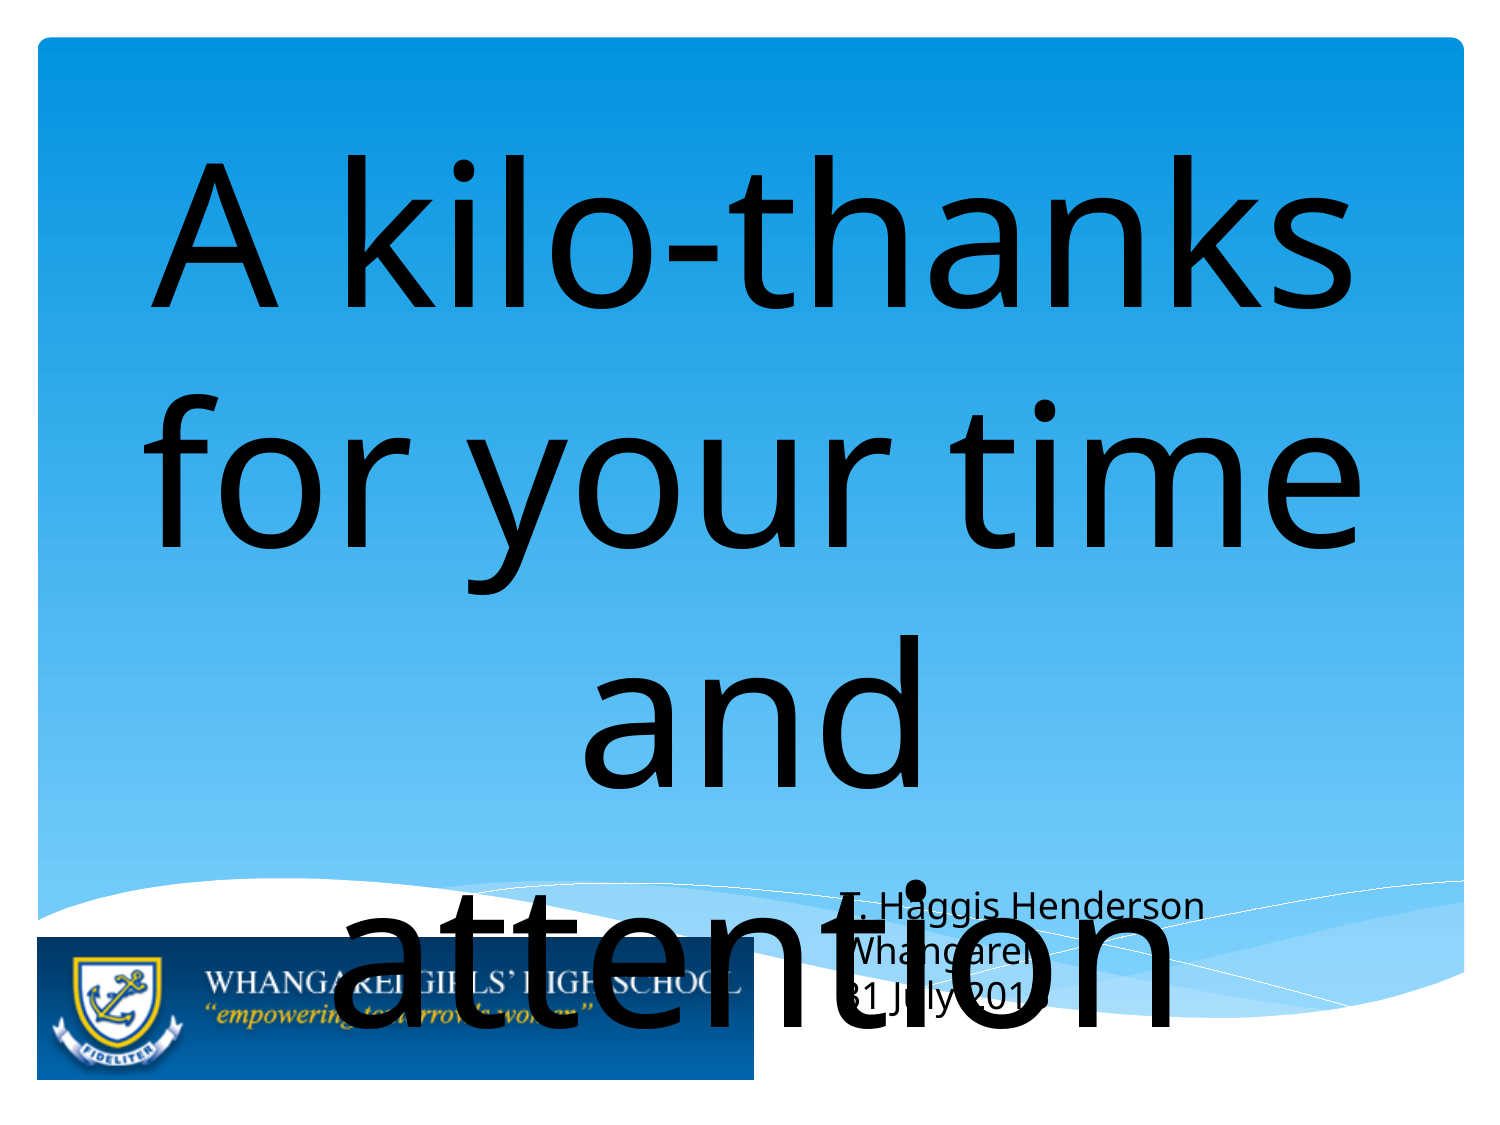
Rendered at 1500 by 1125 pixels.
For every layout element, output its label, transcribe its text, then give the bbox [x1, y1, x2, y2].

text_box A kilo-thanks for your time and attention [112, 99, 1400, 1075]
picture [37, 937, 754, 1080]
text_box T. Haggis Henderson Whangarei 31 July 2015 [824, 874, 1413, 1025]
